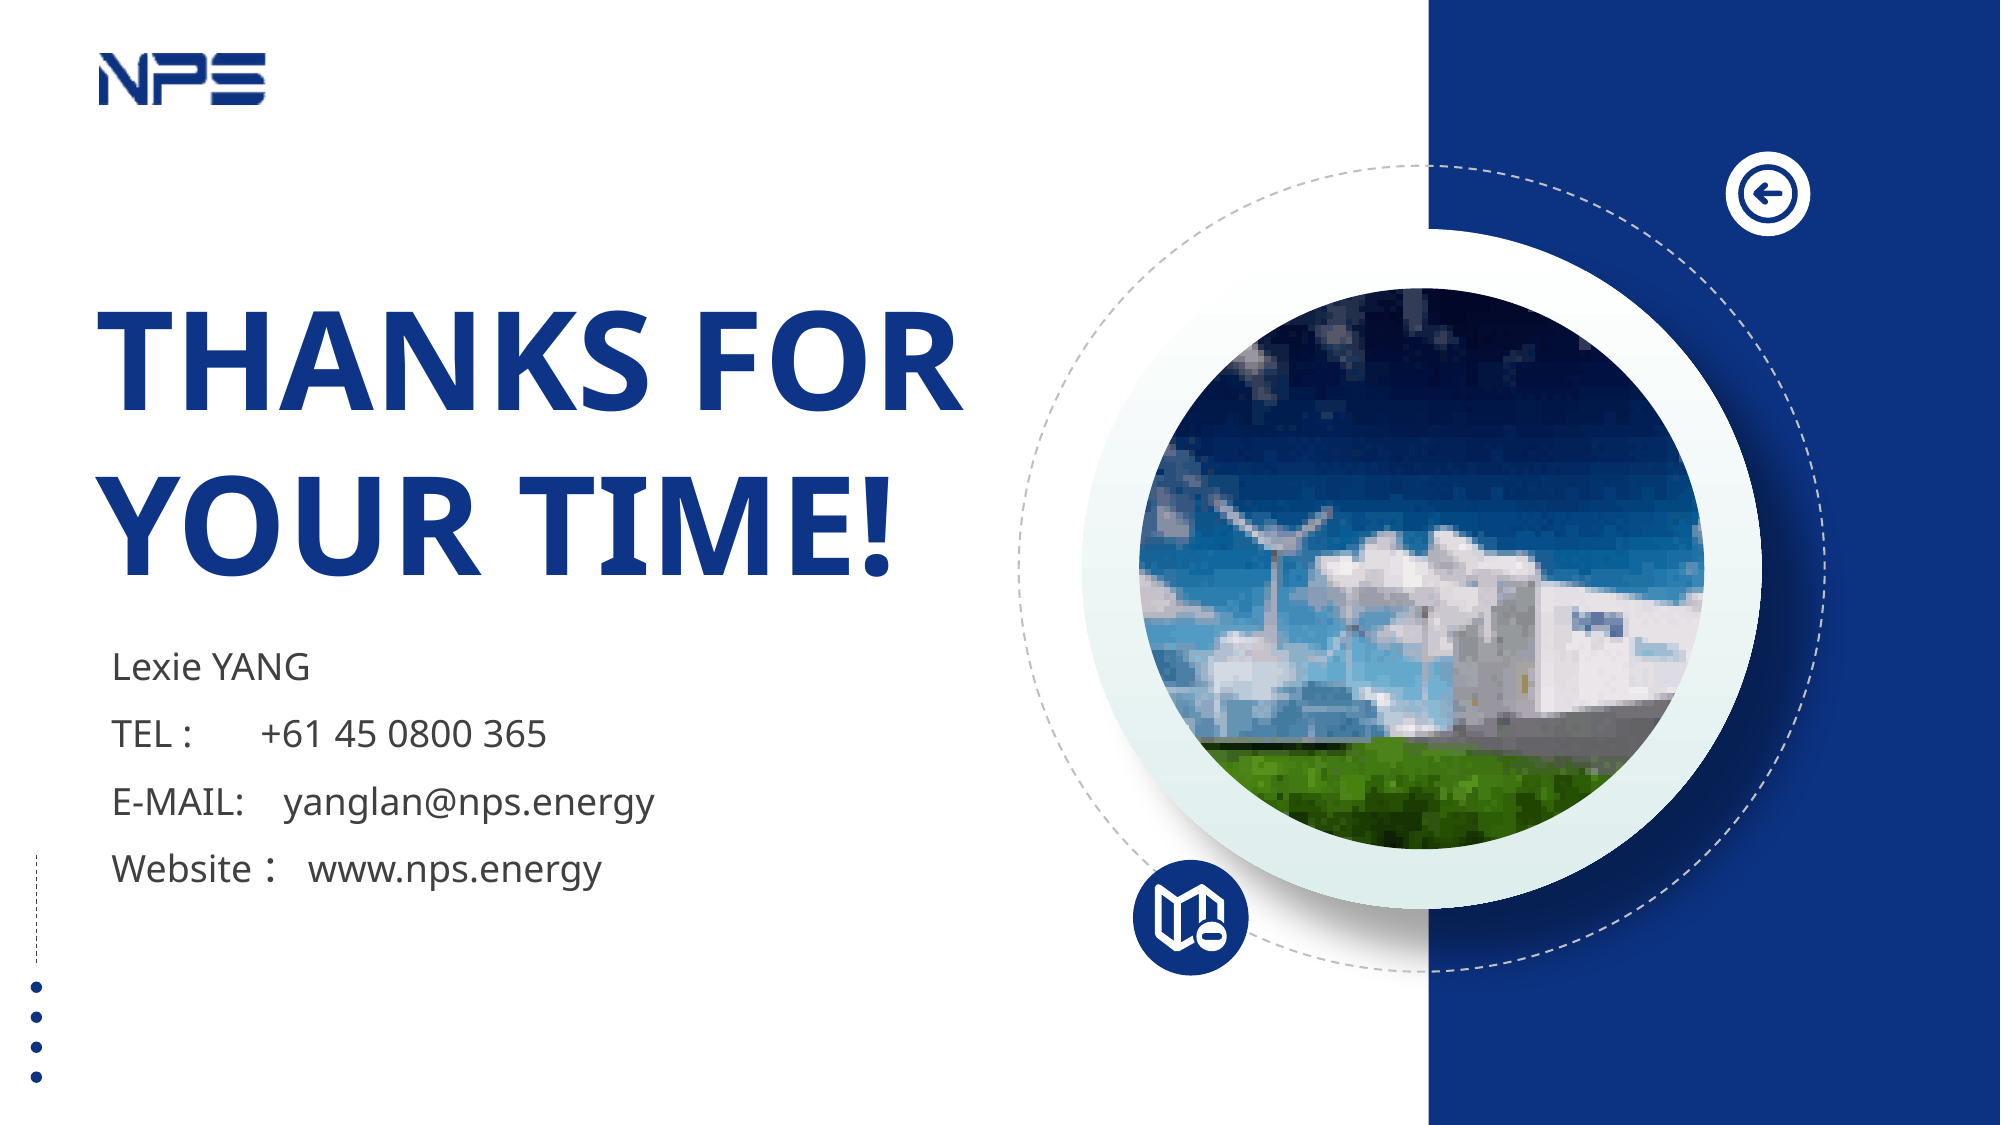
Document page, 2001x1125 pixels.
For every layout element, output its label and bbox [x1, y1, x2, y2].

picture [99, 53, 278, 105]
text_box [1132, 859, 1249, 976]
text_box [1725, 151, 1811, 237]
text_box [30, 854, 43, 1083]
text_box [0, 0, 2000, 1125]
picture [1139, 288, 1705, 850]
